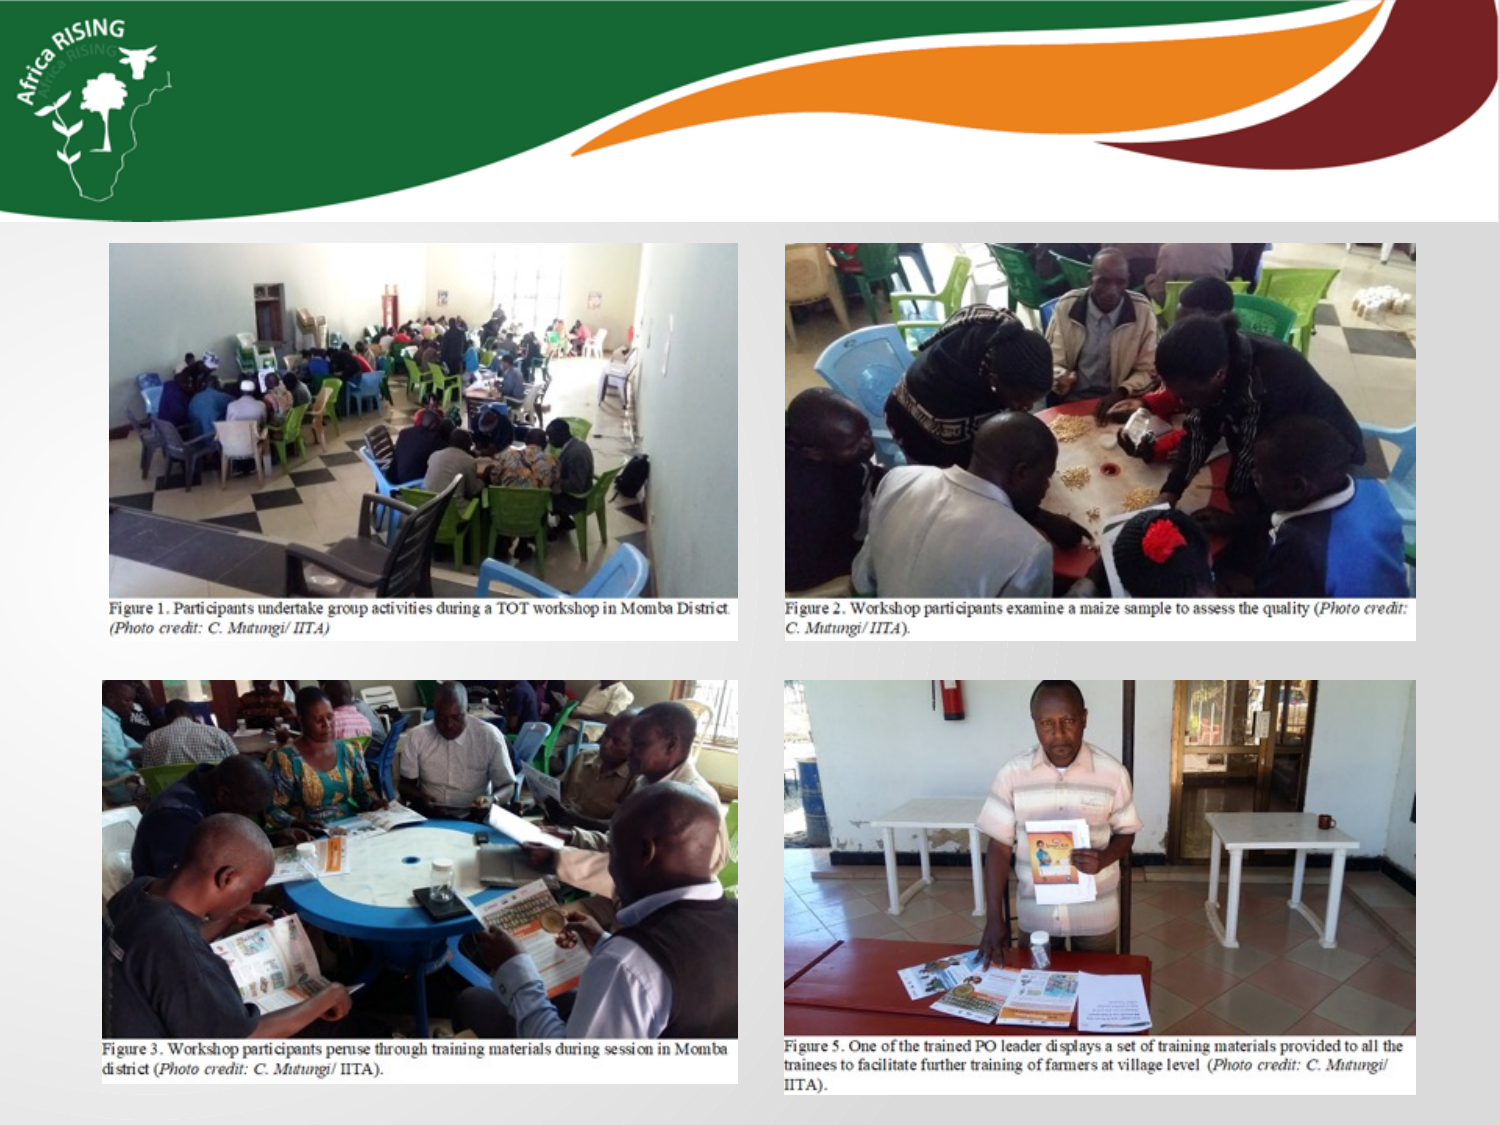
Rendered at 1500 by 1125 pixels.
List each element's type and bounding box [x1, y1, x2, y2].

picture [784, 242, 1416, 641]
picture [102, 680, 738, 1085]
picture [0, 0, 1499, 222]
picture [784, 680, 1416, 1096]
list [108, 242, 738, 641]
